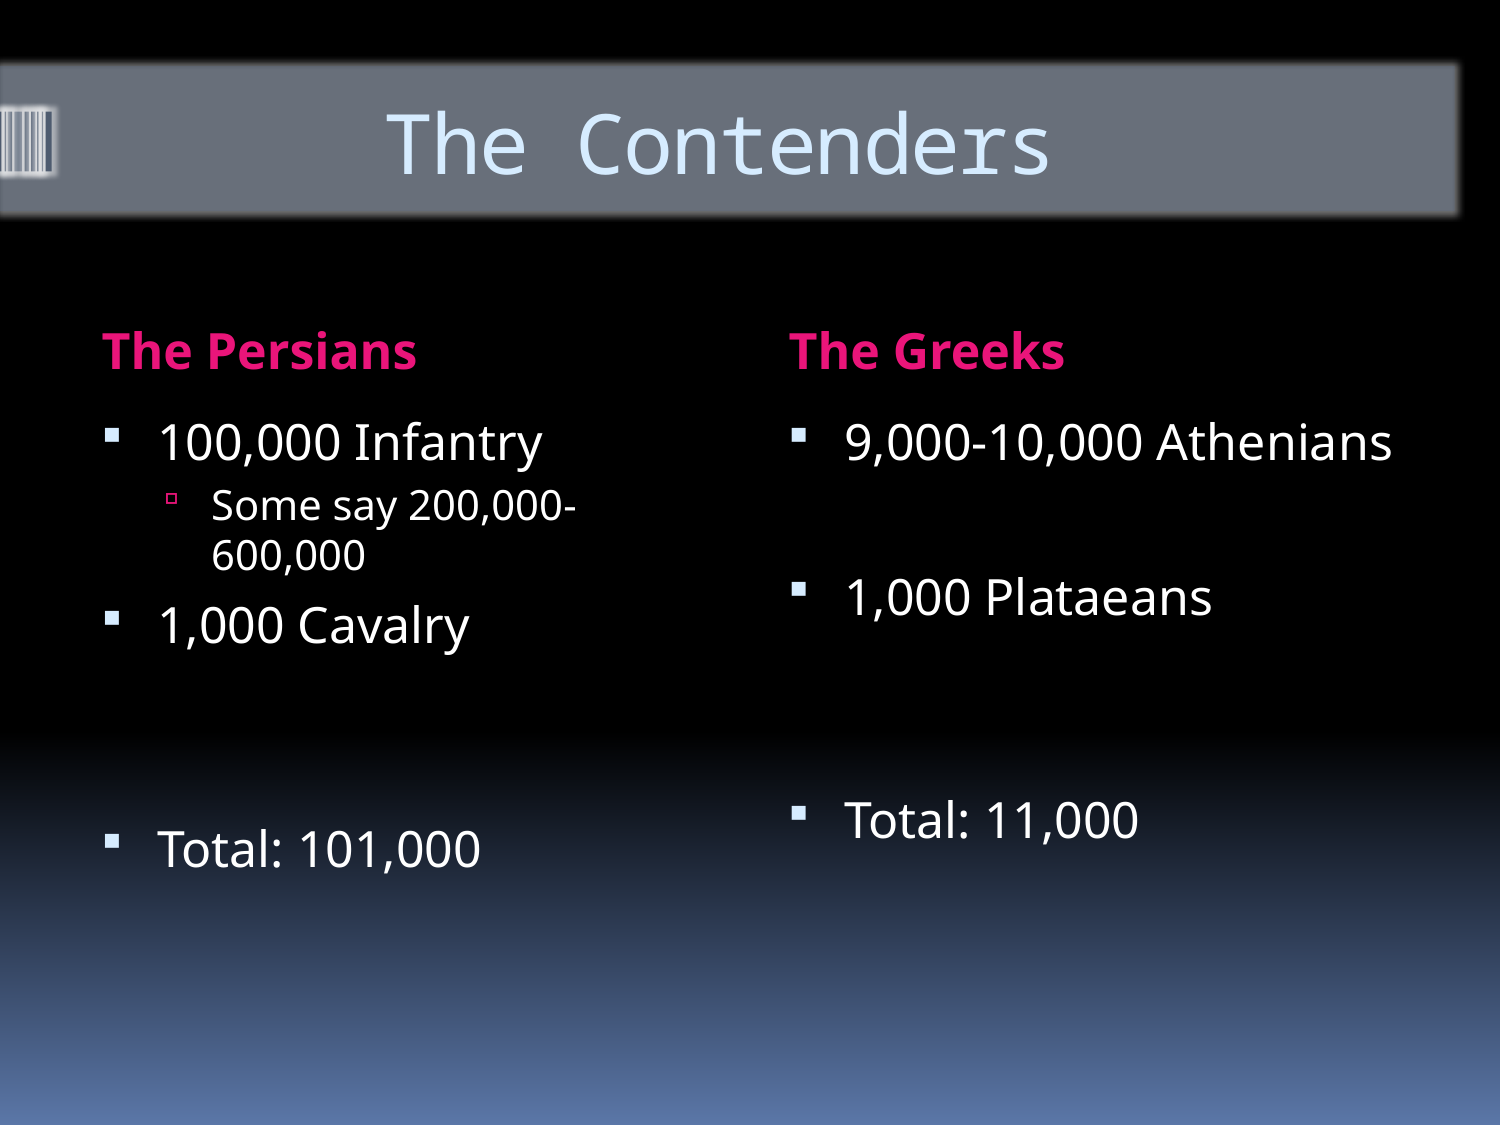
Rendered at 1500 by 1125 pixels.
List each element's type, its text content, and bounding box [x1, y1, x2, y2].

list 100,000 Infantry Some say 200,000-600,000 1,000 Cavalry Total: 101,000 [75, 403, 738, 1053]
title The Contenders [82, 83, 1358, 234]
list 9,000-10,000 Athenians 1,000 Plataeans Total: 11,000 [761, 403, 1425, 1053]
list The Persians [75, 296, 738, 402]
list The Greeks [761, 296, 1425, 402]
